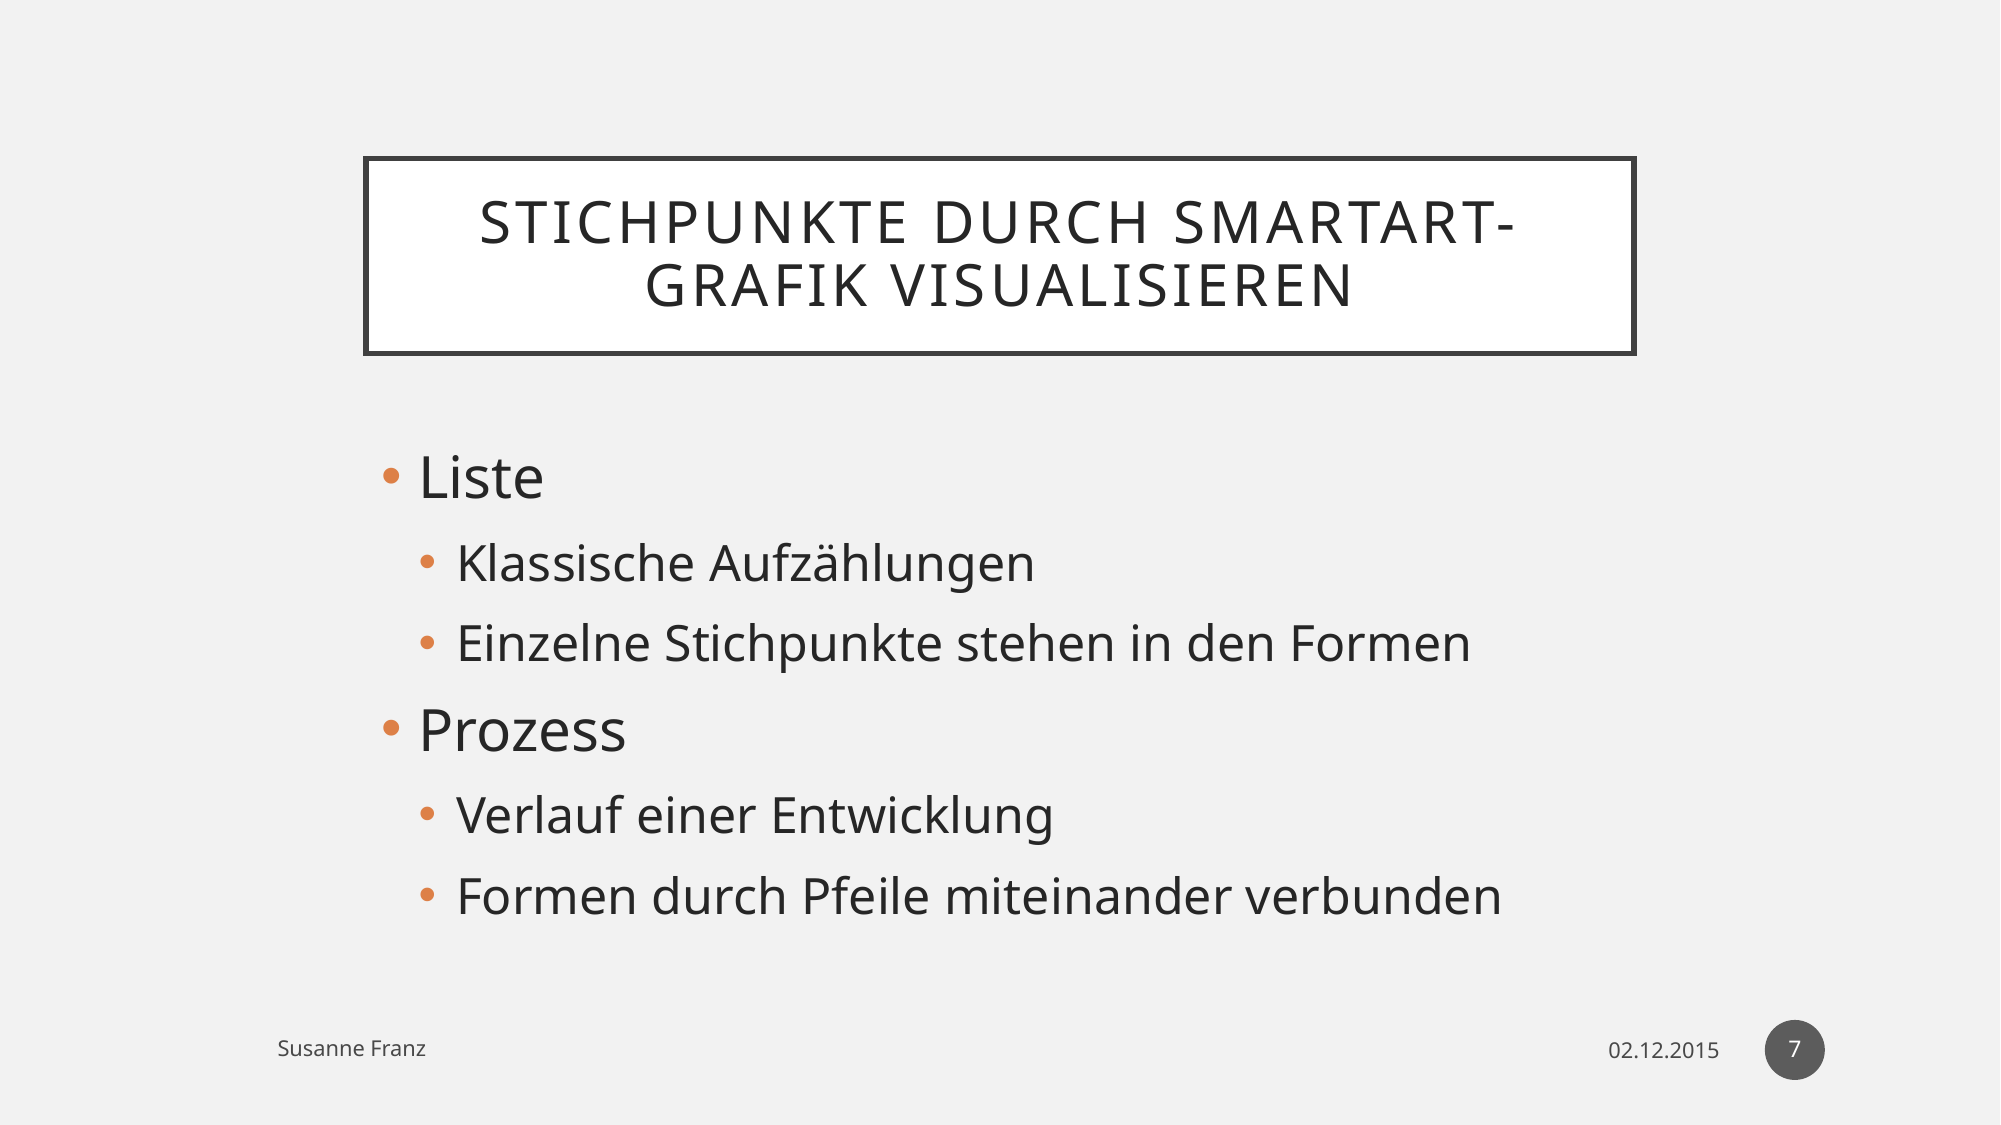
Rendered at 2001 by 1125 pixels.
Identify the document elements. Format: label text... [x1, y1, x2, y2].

footer Susanne Franz [262, 1023, 1231, 1076]
list Liste Klassische Aufzählungen Einzelne Stichpunkte stehen in den Formen Prozess Verlauf einer Entwicklung Formen durch Pfeile miteinander verbunden [366, 432, 1634, 942]
title Stichpunkte durch SmartArt-Grafik visualisieren [363, 156, 1637, 356]
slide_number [1283, 1023, 1735, 1077]
slide_number 7 [1764, 1019, 1825, 1080]
